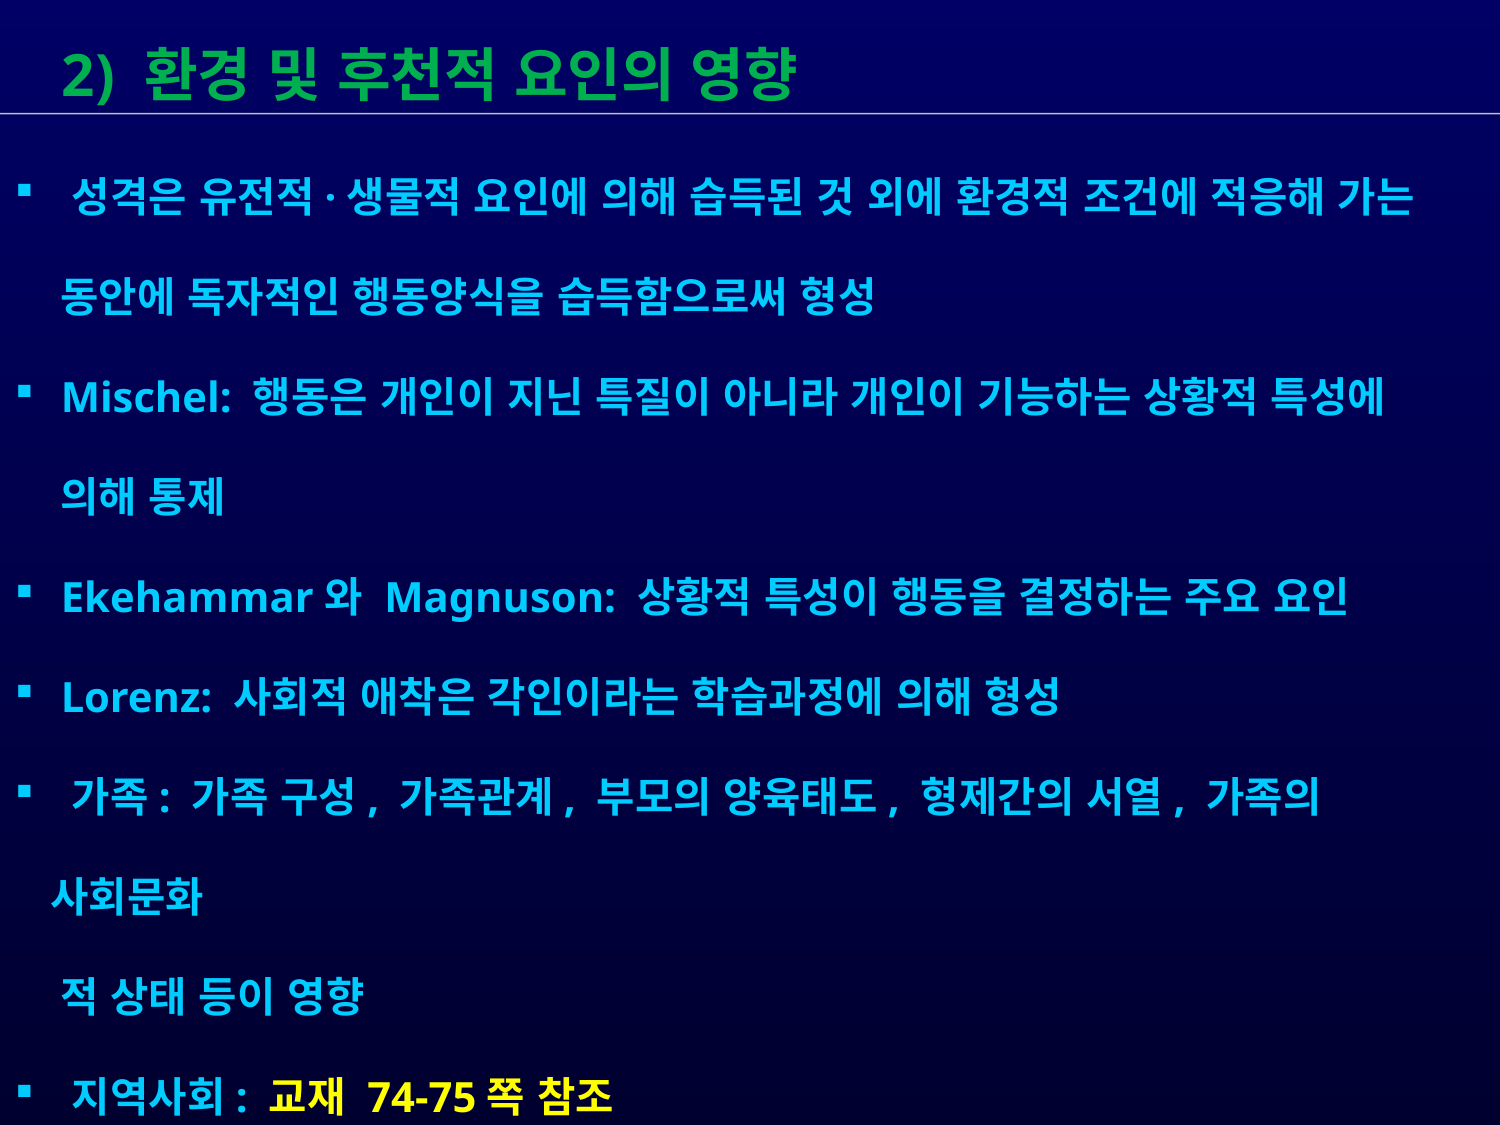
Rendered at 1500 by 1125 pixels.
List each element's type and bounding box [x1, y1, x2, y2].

text_box [0, 30, 1500, 1125]
